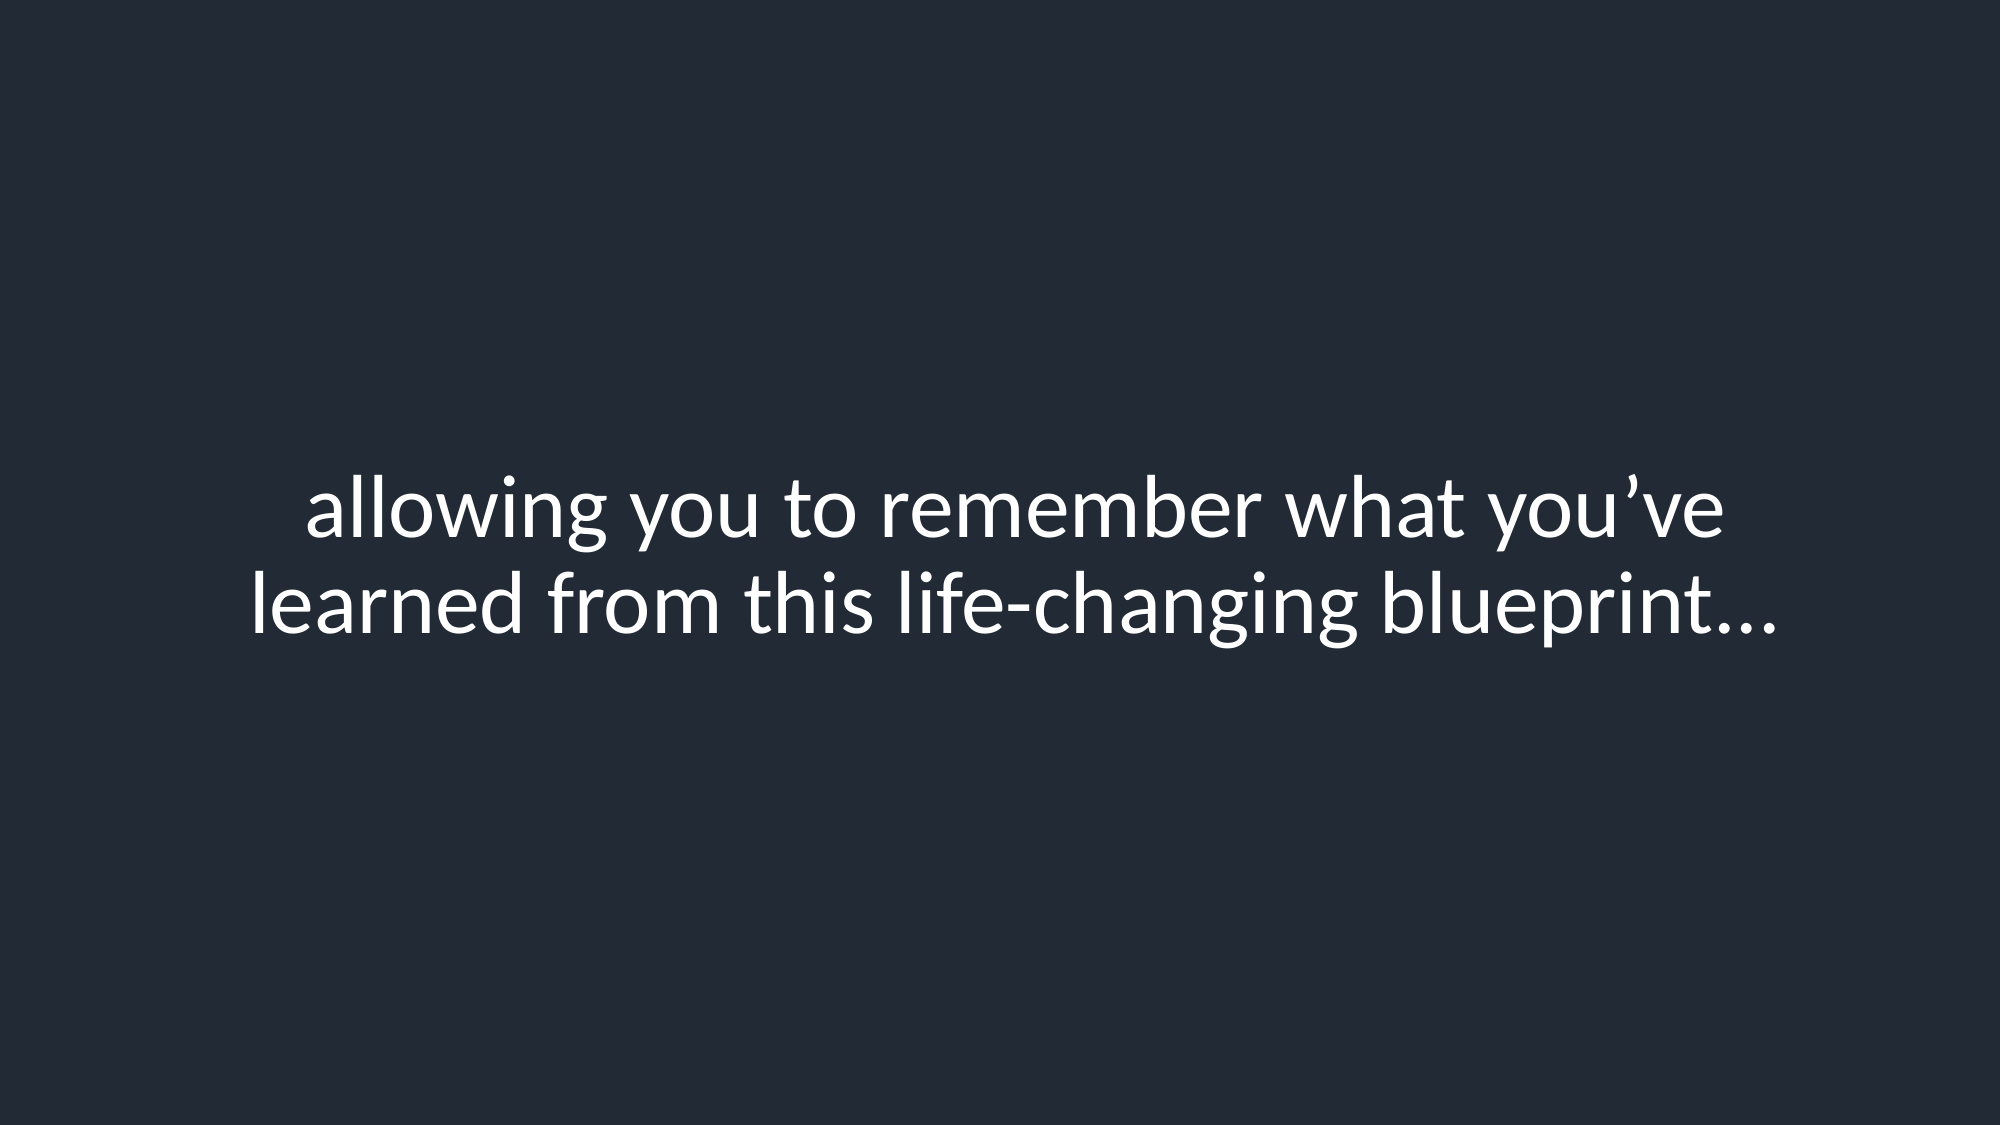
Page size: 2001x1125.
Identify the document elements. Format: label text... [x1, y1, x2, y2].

list allowing you to remember what you’ve learned from this life-changing blueprint... [153, 334, 1879, 890]
